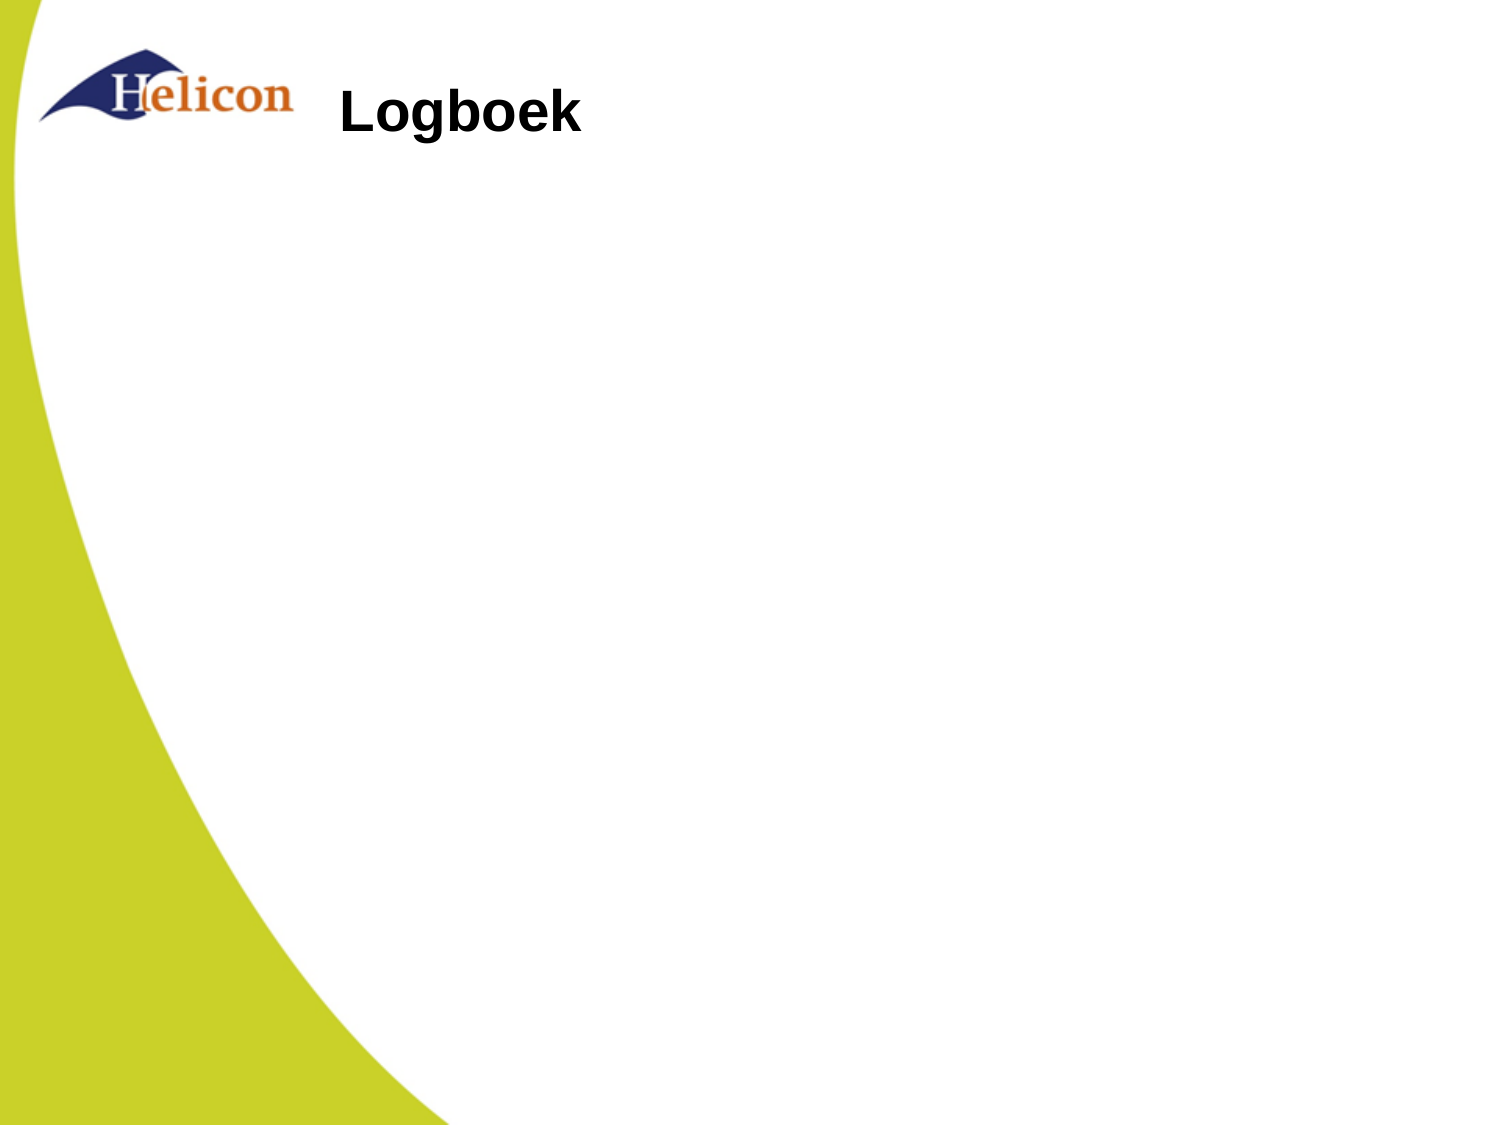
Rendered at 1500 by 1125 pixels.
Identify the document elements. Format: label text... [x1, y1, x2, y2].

title Logboek [324, 54, 1415, 161]
picture [0, 0, 1500, 1125]
